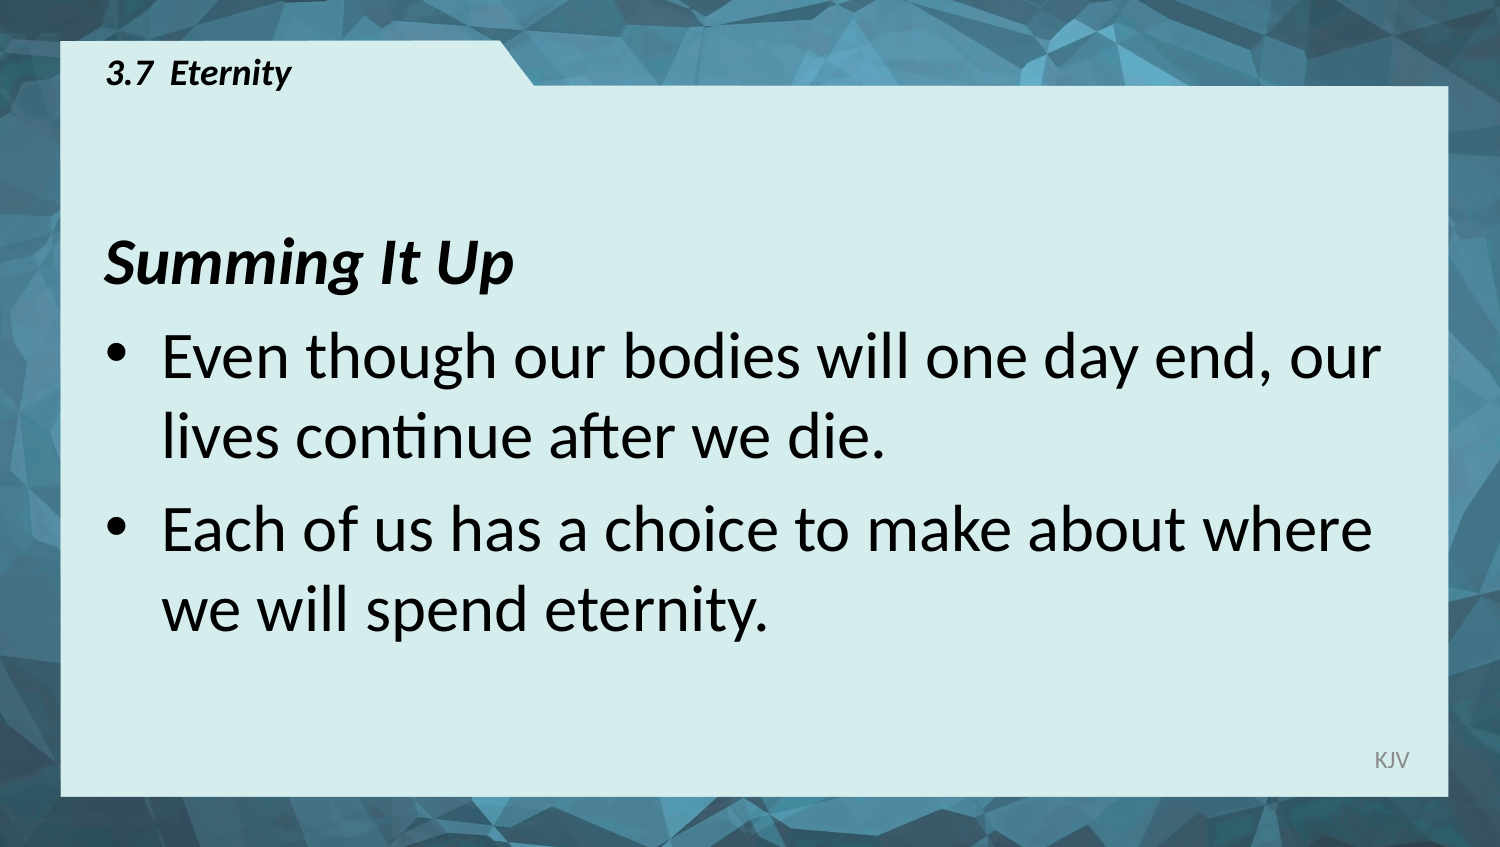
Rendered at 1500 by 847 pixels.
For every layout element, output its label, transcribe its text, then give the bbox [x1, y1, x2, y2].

list Summing It Up Even though our bodies will one day end, our lives continue after we die. Each of us has a choice to make about where we will spend eternity. [89, 141, 1403, 722]
footer KJV [950, 736, 1425, 782]
picture [0, 0, 1500, 847]
title 3.7 Eternity [89, 33, 1420, 108]
